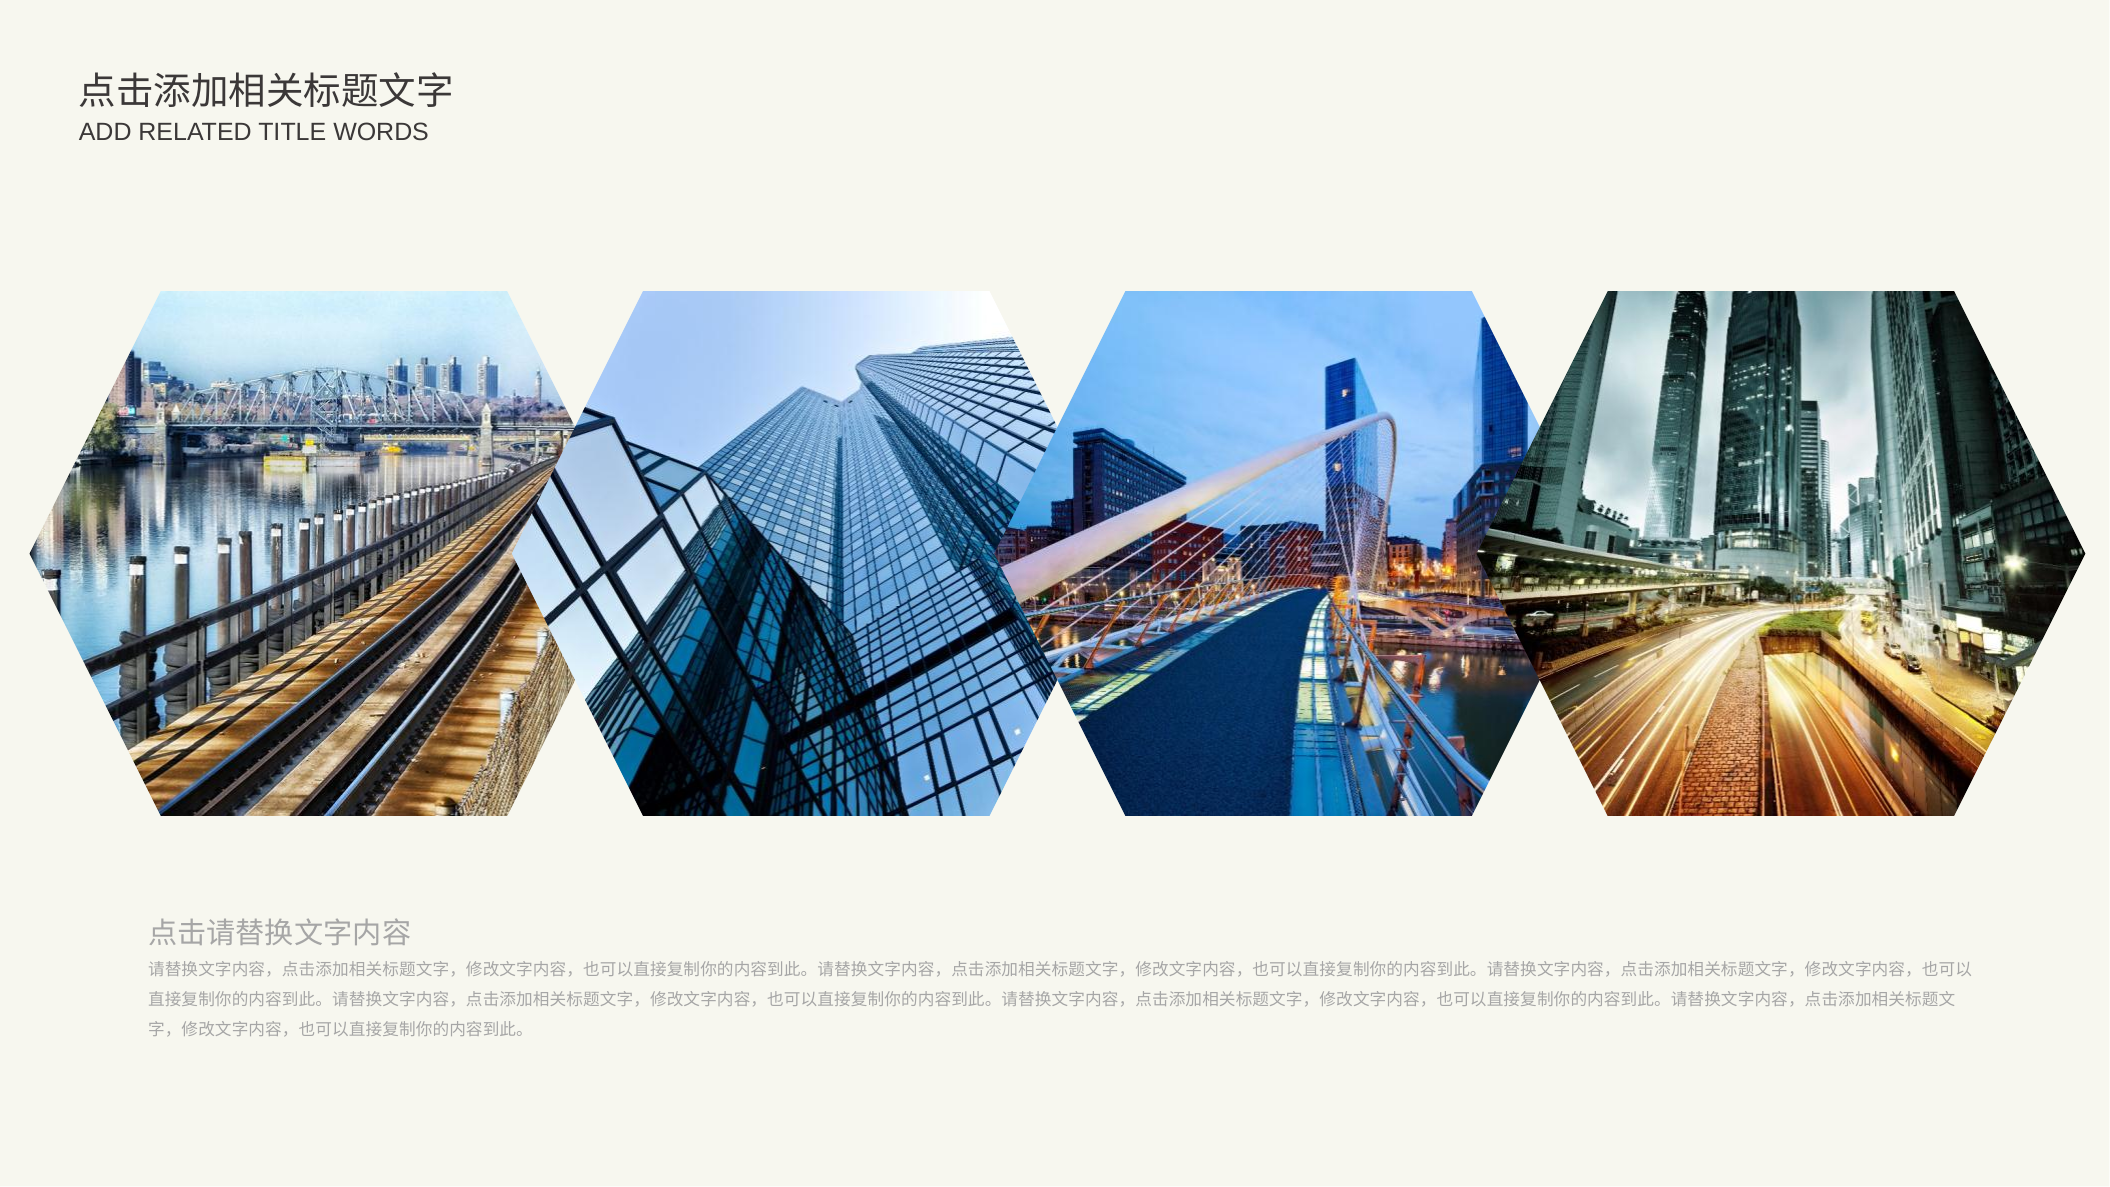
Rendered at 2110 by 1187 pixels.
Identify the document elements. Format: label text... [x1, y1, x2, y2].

text_box [28, 290, 575, 817]
text_box [1475, 290, 2087, 817]
text_box [993, 290, 1540, 817]
text_box 点击添加相关标题文字 [62, 59, 470, 121]
text_box ADD RELATED TITLE WORDS [62, 107, 446, 154]
text_box [510, 290, 1057, 817]
text_box 点击请替换文字内容 请替换文字内容，点击添加相关标题文字，修改文字内容，也可以直接复制你的内容到此。请替换文字内容，点击添加相关标题文字，修改文字内容，也可以直接复制你的内容到此。请替换文字内容，点击添加相关标题文字，修改文字内容，也可以直接复制你的内容到此。请替换文字内容，点击添加相关标题文字，修改文字内容，也可以直接复制你的内容到此。请替换文字内容，点击添加相关标题文字，修改文字内容，也可以直接复制你的内容到此。请替换文字内容，点击添加相关标题文字，修改文字内容，也可以直接复制你的内容到此。 [133, 889, 1993, 1047]
